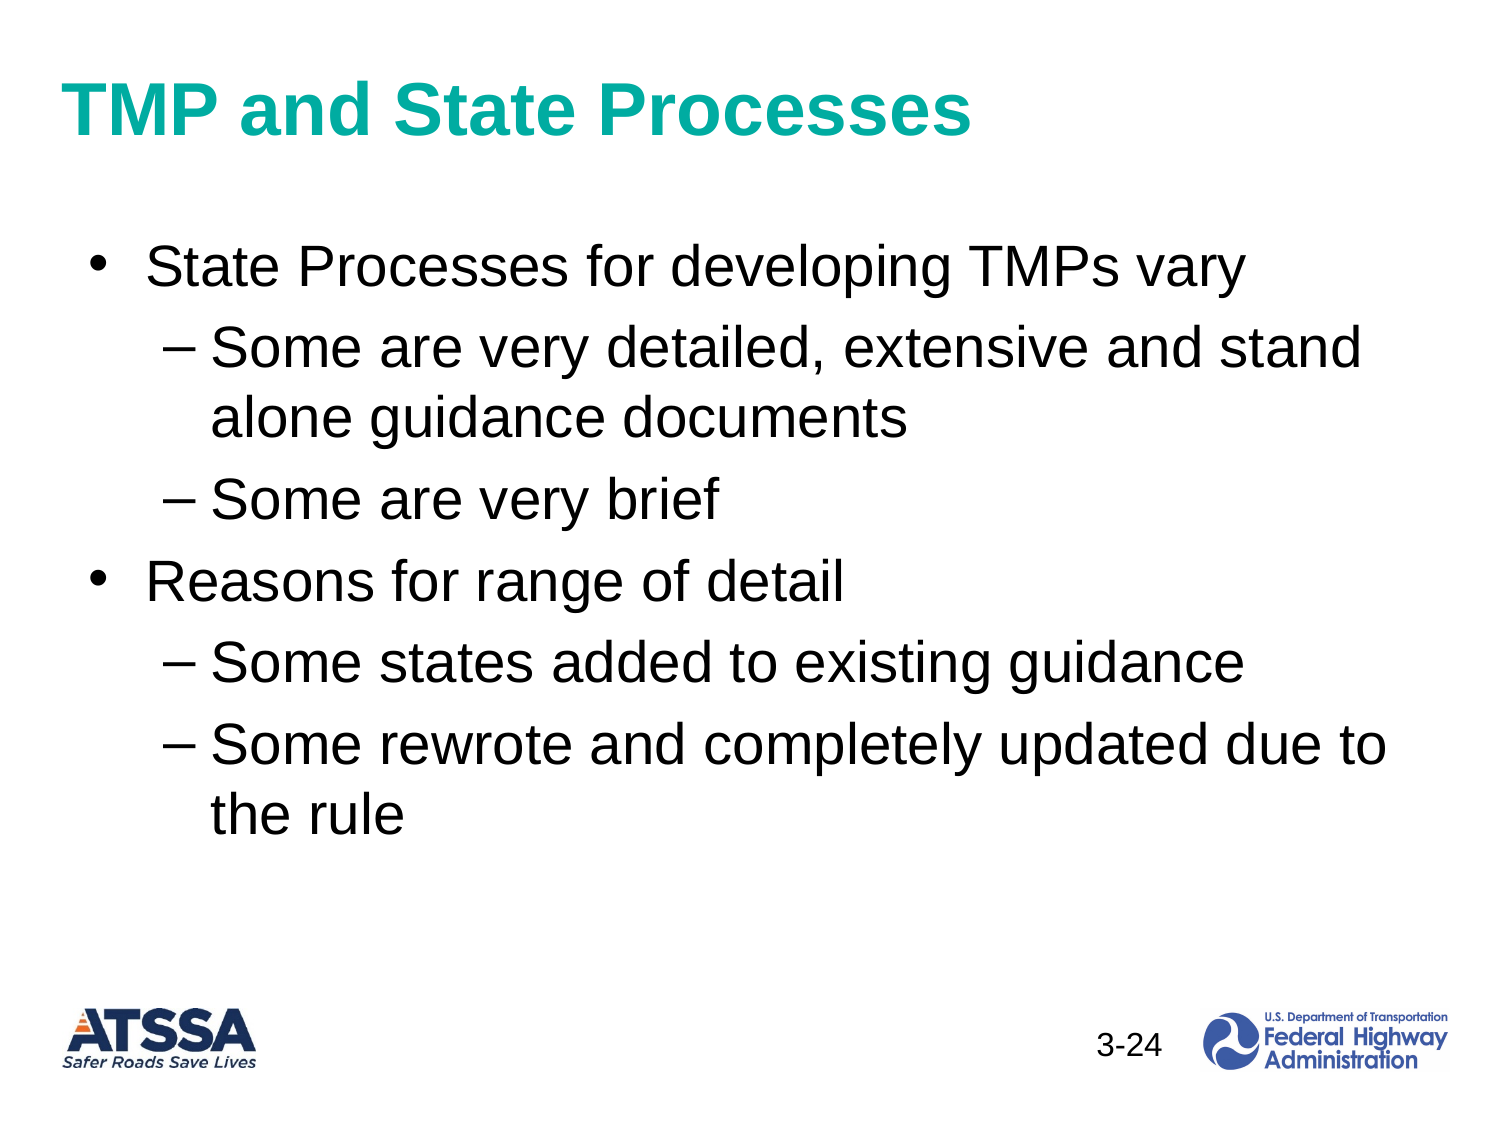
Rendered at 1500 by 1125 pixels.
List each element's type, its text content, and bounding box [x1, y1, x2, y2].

title TMP and State Processes [46, 51, 1397, 160]
picture [62, 1008, 256, 1068]
list State Processes for developing TMPs vary Some are very detailed, extensive and stand alone guidance documents Some are very brief Reasons for range of detail Some states added to existing guidance Some rewrote and completely updated due to the rule [73, 220, 1424, 942]
picture [1200, 1008, 1450, 1072]
